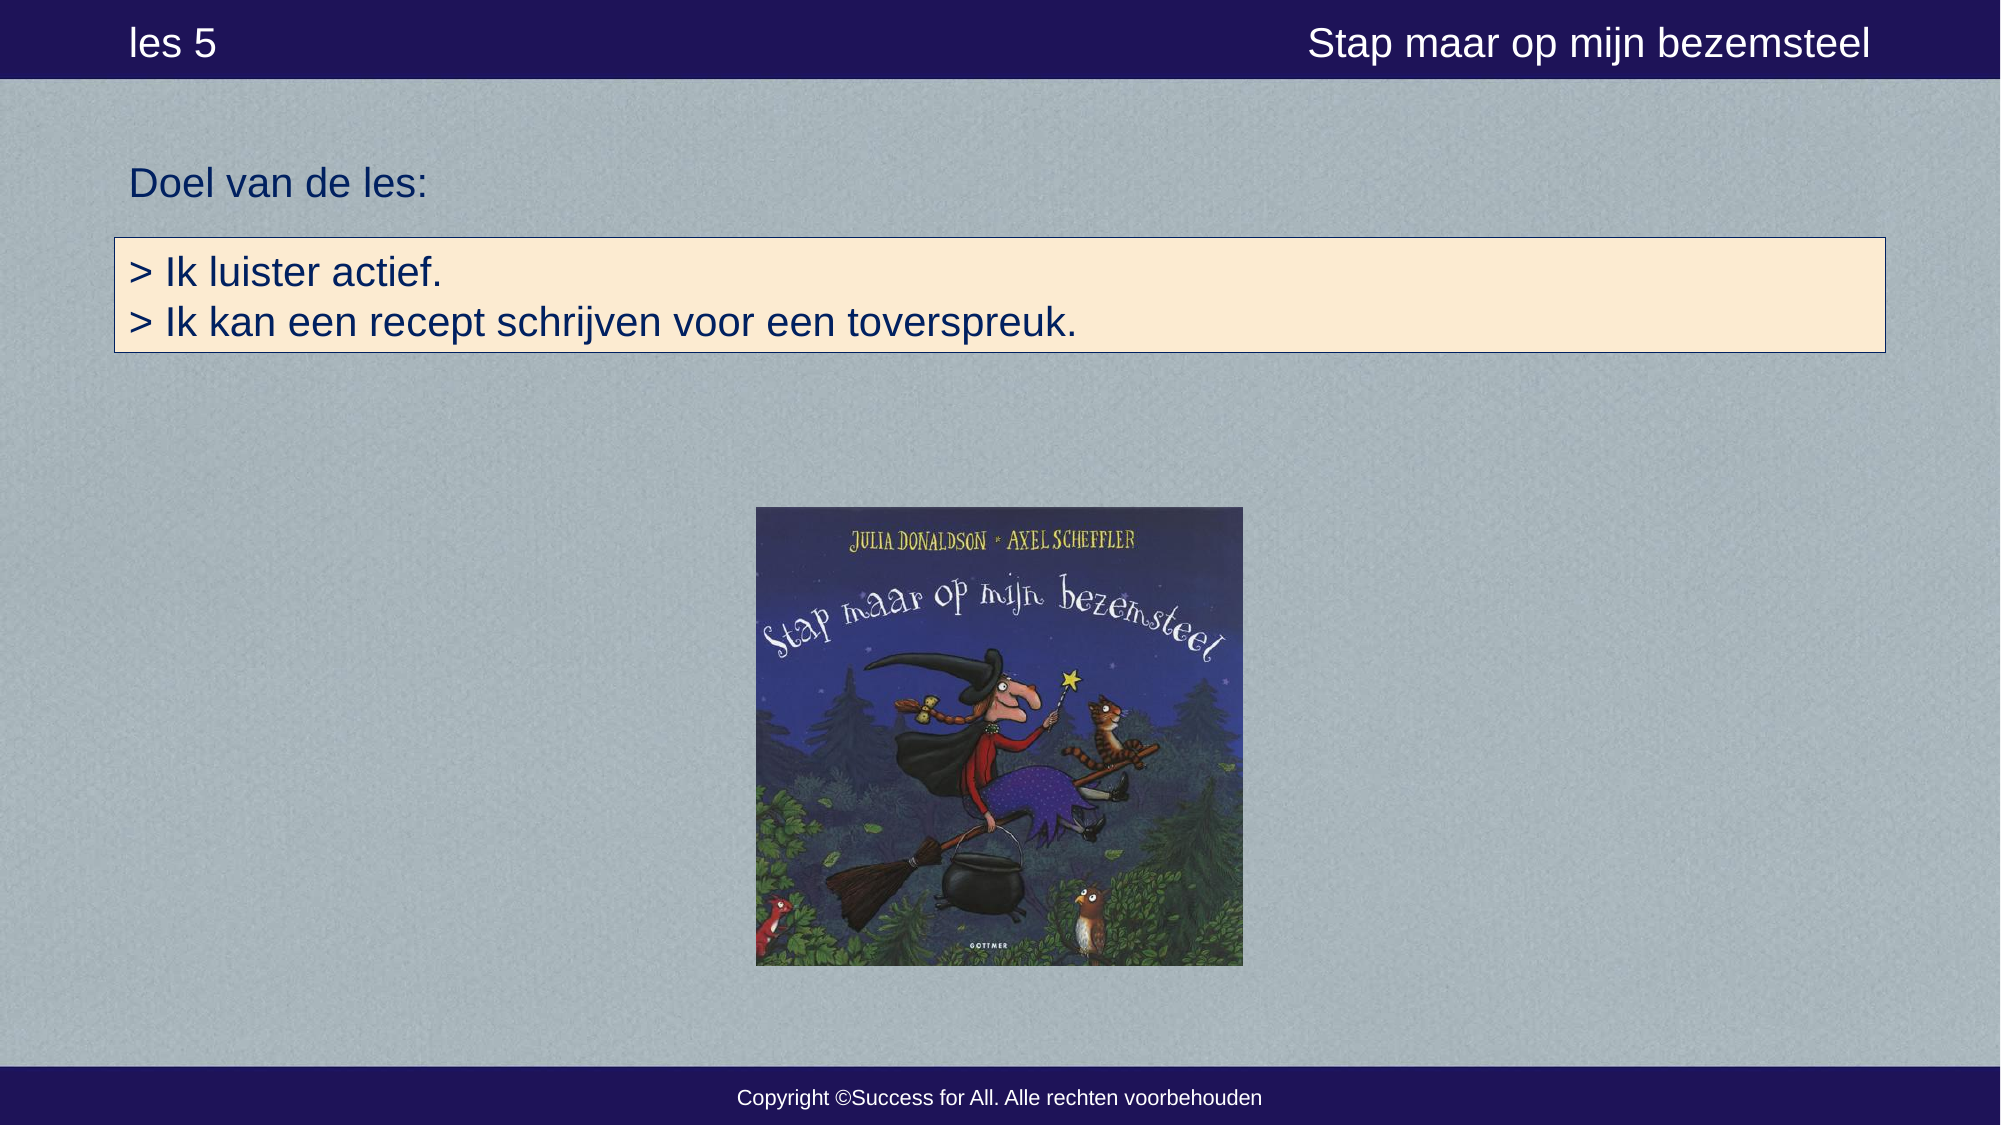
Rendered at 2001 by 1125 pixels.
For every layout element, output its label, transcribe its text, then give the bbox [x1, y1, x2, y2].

text_box > Ik luister actief. > Ik kan een recept schrijven voor een toverspreuk. [114, 237, 1886, 353]
text_box les 5 [114, 8, 354, 73]
text_box Copyright ©Success for All. Alle rechten voorbehouden [0, 1076, 2000, 1125]
text_box Doel van de les: [113, 148, 1635, 214]
picture [0, 0, 2001, 1125]
text_box Stap maar op mijn bezemsteel [999, 8, 1886, 73]
